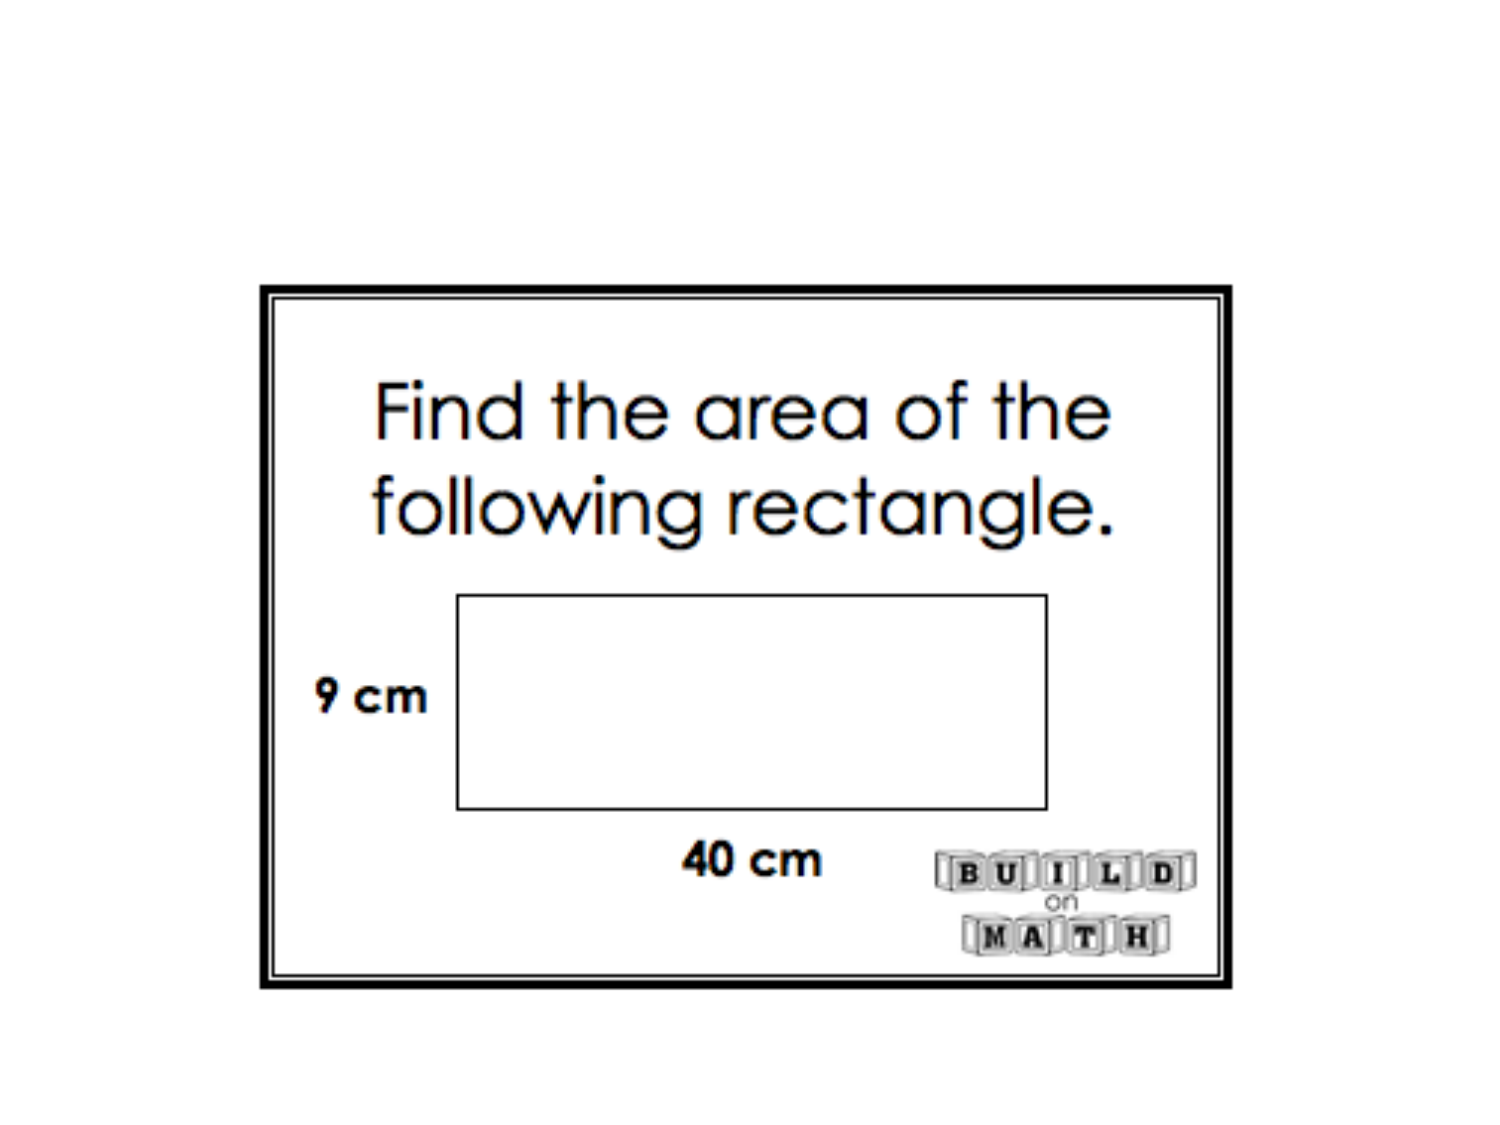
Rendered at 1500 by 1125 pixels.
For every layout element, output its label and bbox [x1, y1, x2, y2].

list [74, 262, 1426, 1006]
